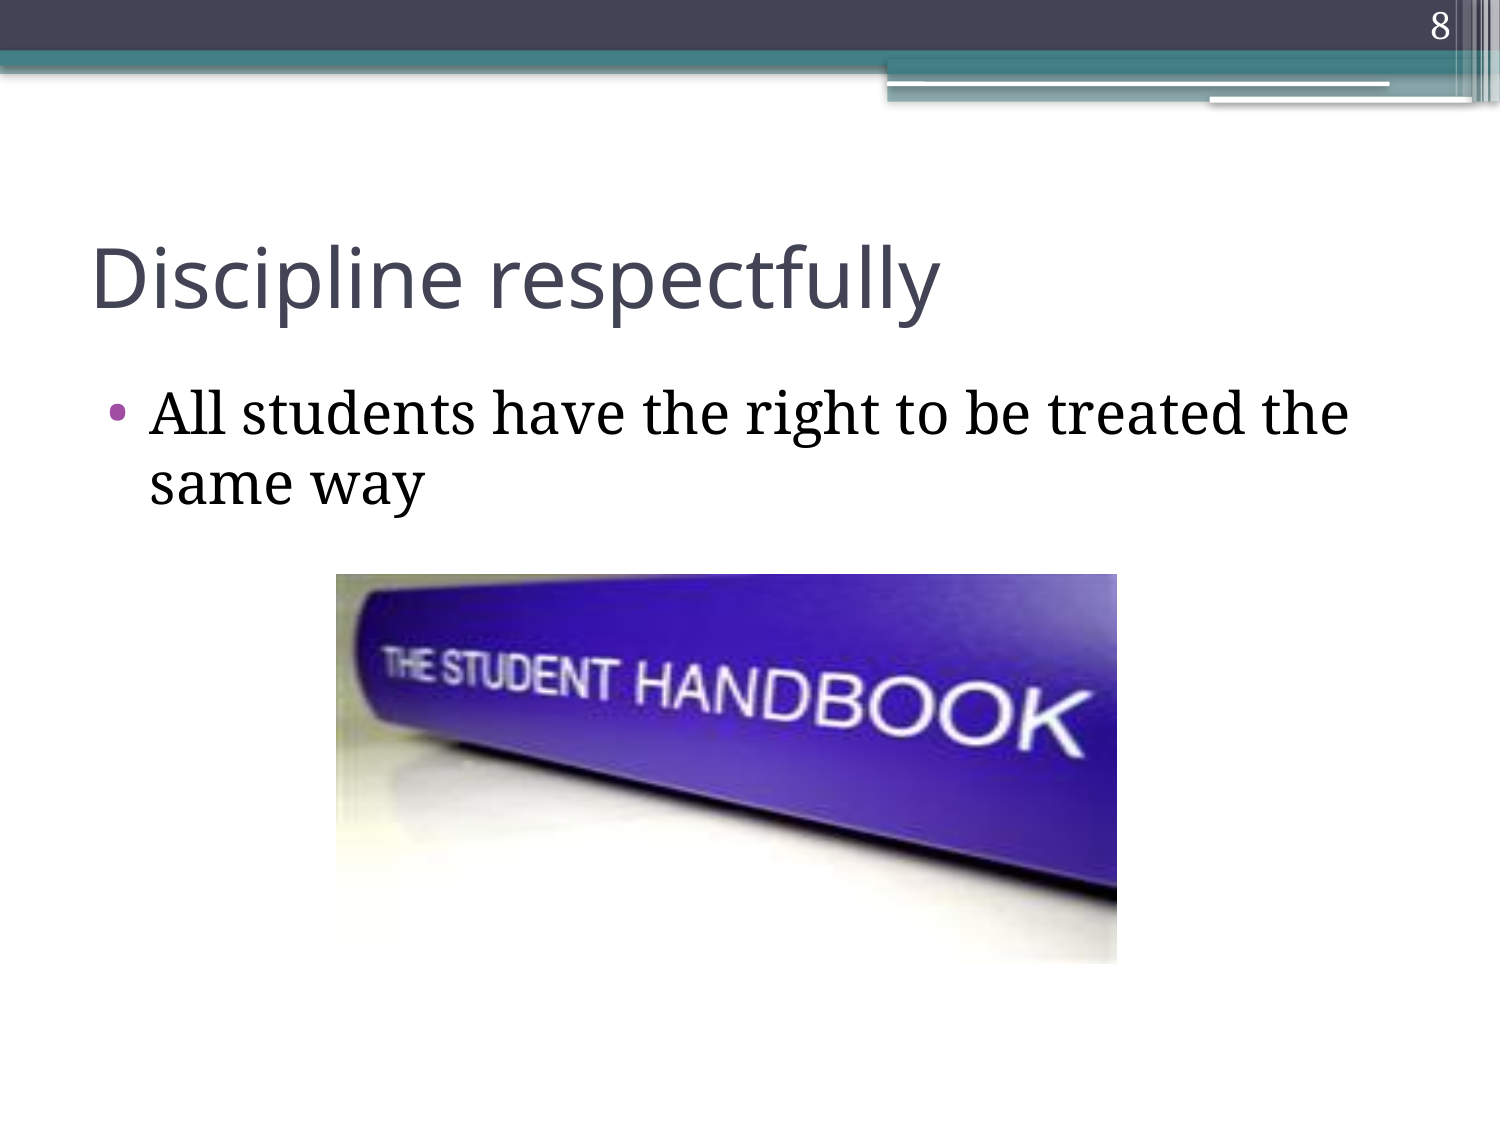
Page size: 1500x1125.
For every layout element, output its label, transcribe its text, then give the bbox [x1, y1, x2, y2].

picture [336, 573, 1117, 965]
title Discipline respectfully [75, 187, 1425, 363]
list All students have the right to be treated the same way [75, 368, 1425, 1079]
slide_number 8 [1341, 0, 1466, 61]
